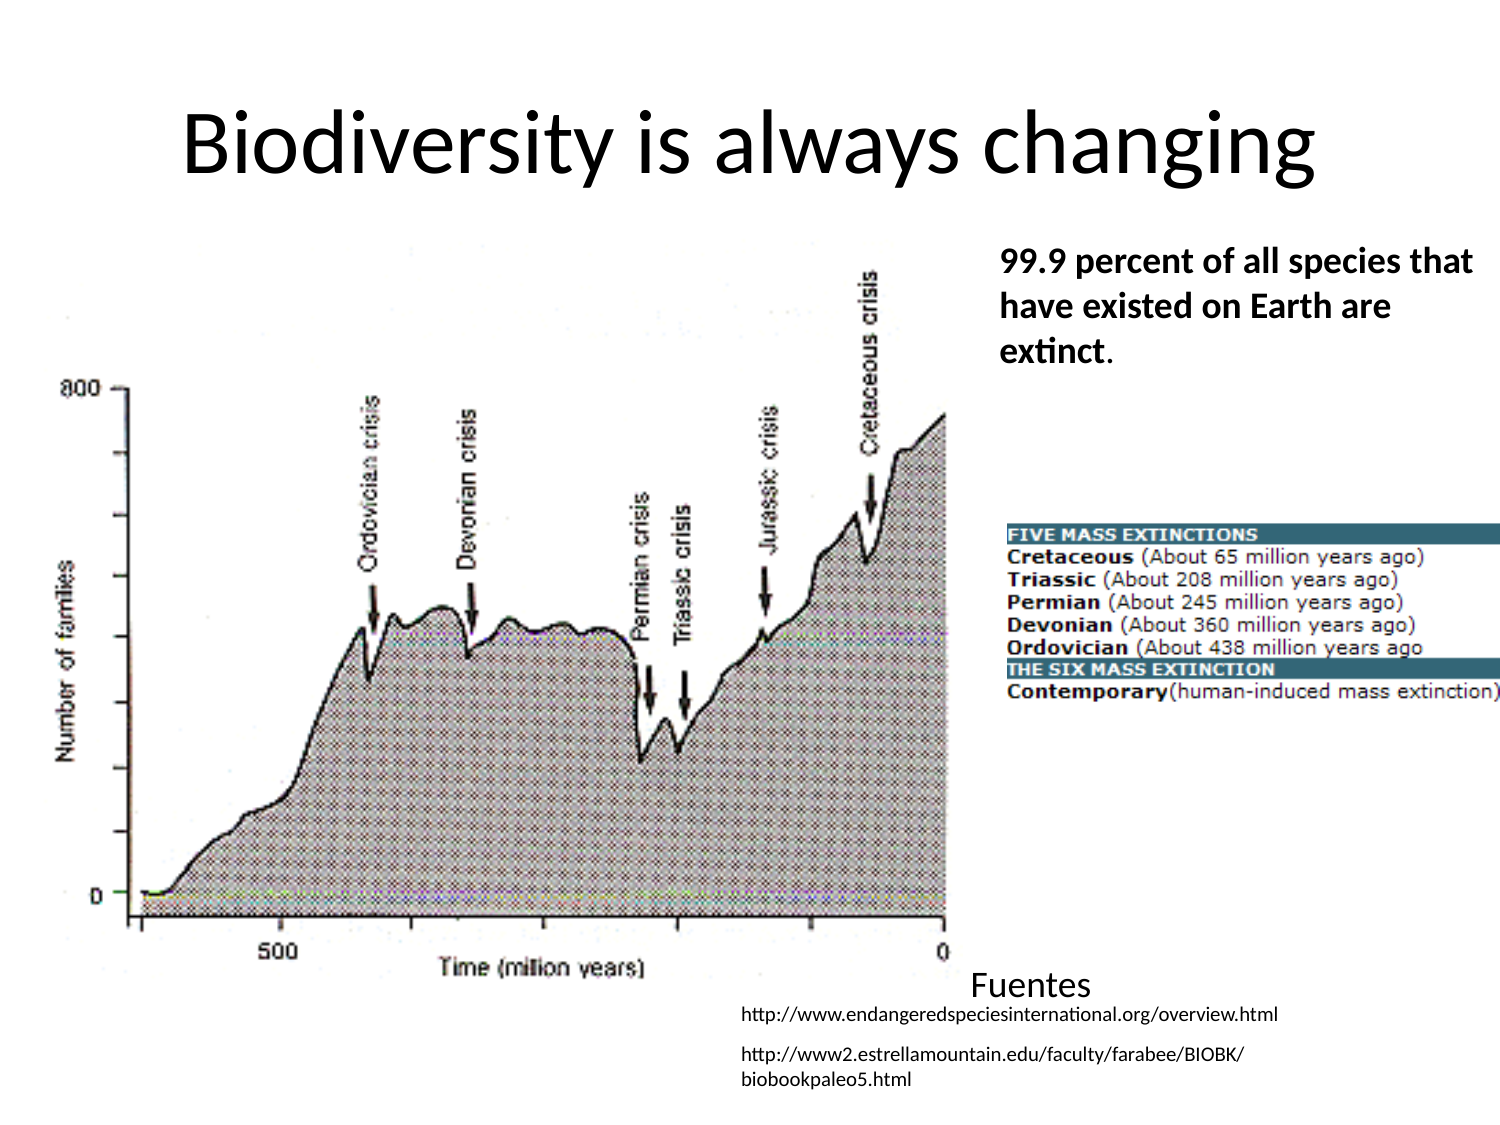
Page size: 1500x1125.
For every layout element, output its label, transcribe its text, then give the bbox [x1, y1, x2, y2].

text_box http://www.endangeredspeciesinternational.org/overview.html [726, 992, 1489, 1033]
picture [1007, 514, 1500, 709]
text_box 99.9 percent of all species that have existed on Earth are extinct. [984, 228, 1500, 379]
text_box Fuentes [726, 952, 1500, 1012]
title Biodiversity is always changing [75, 42, 1425, 231]
text_box http://www2.estrellamountain.edu/faculty/farabee/BIOBK/biobookpaleo5.html [726, 1033, 1317, 1098]
picture [14, 231, 963, 982]
